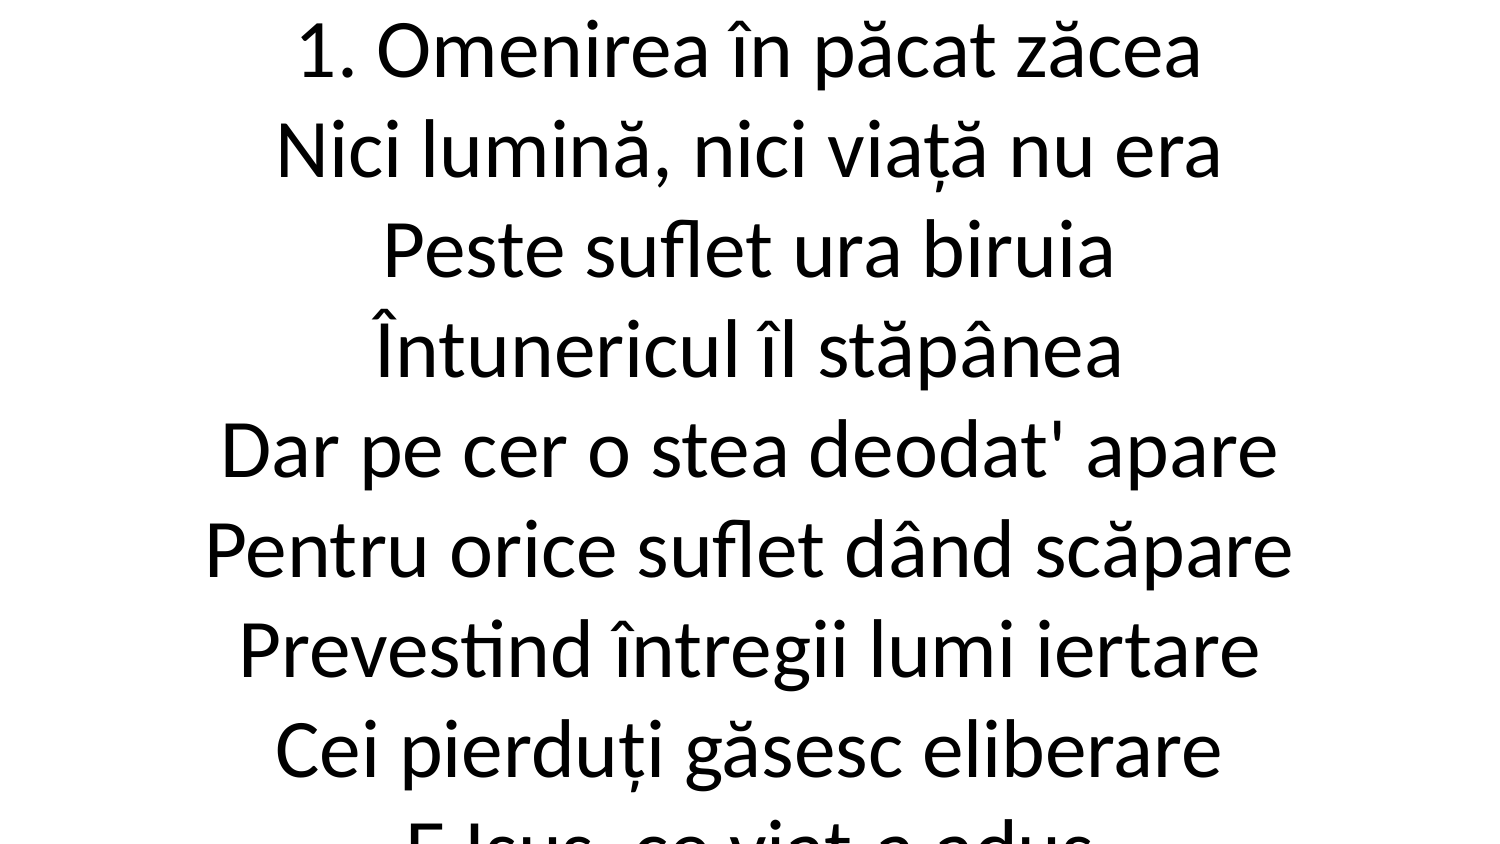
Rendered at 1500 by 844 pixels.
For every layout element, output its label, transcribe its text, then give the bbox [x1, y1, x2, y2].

text_box 1. Omenirea în păcat zăcea Nici lumină, nici viață nu era Peste suflet ura biruia Întunericul îl stăpânea Dar pe cer o stea deodat' apare Pentru orice suflet dând scăpare Prevestind întregii lumi iertare Cei pierduți găsesc eliberare E Isus, ce viaț-a adus [189, 0, 1311, 844]
